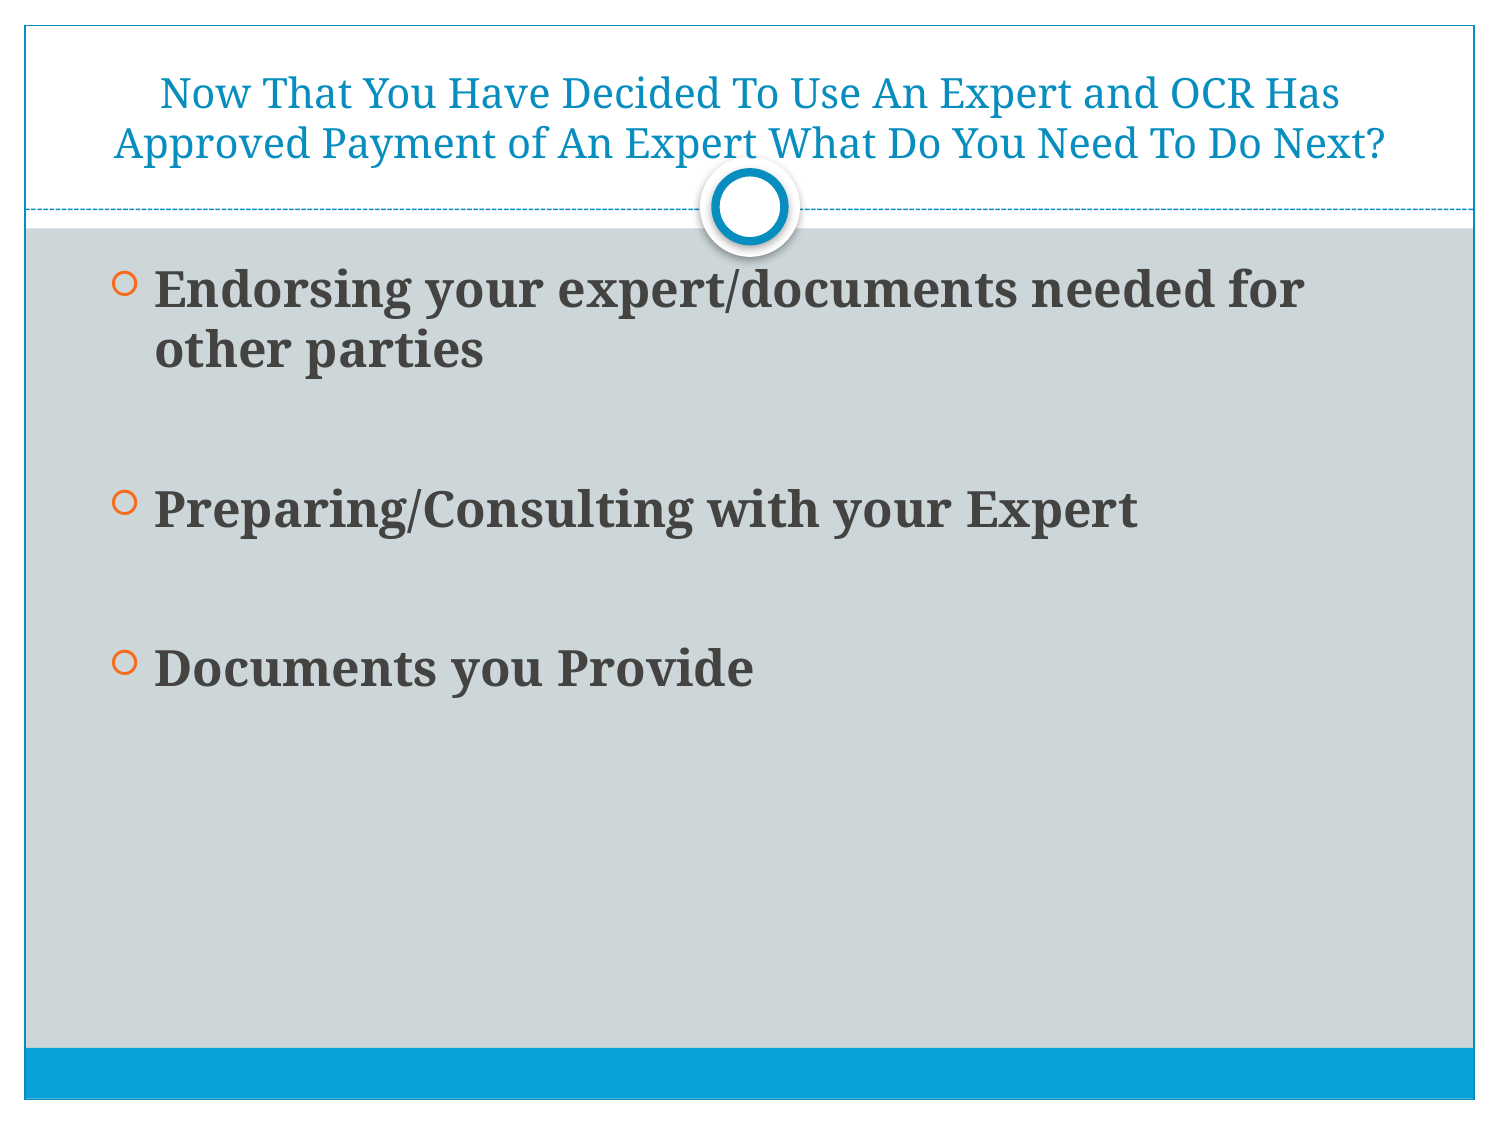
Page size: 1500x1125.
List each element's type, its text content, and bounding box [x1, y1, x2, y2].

title Now That You Have Decided To Use An Expert and OCR Has Approved Payment of An Expert What Do You Need To Do Next? [50, 50, 1450, 175]
list Endorsing your expert/documents needed for other parties Preparing/Consulting with your Expert Documents you Provide [49, 250, 1445, 1001]
